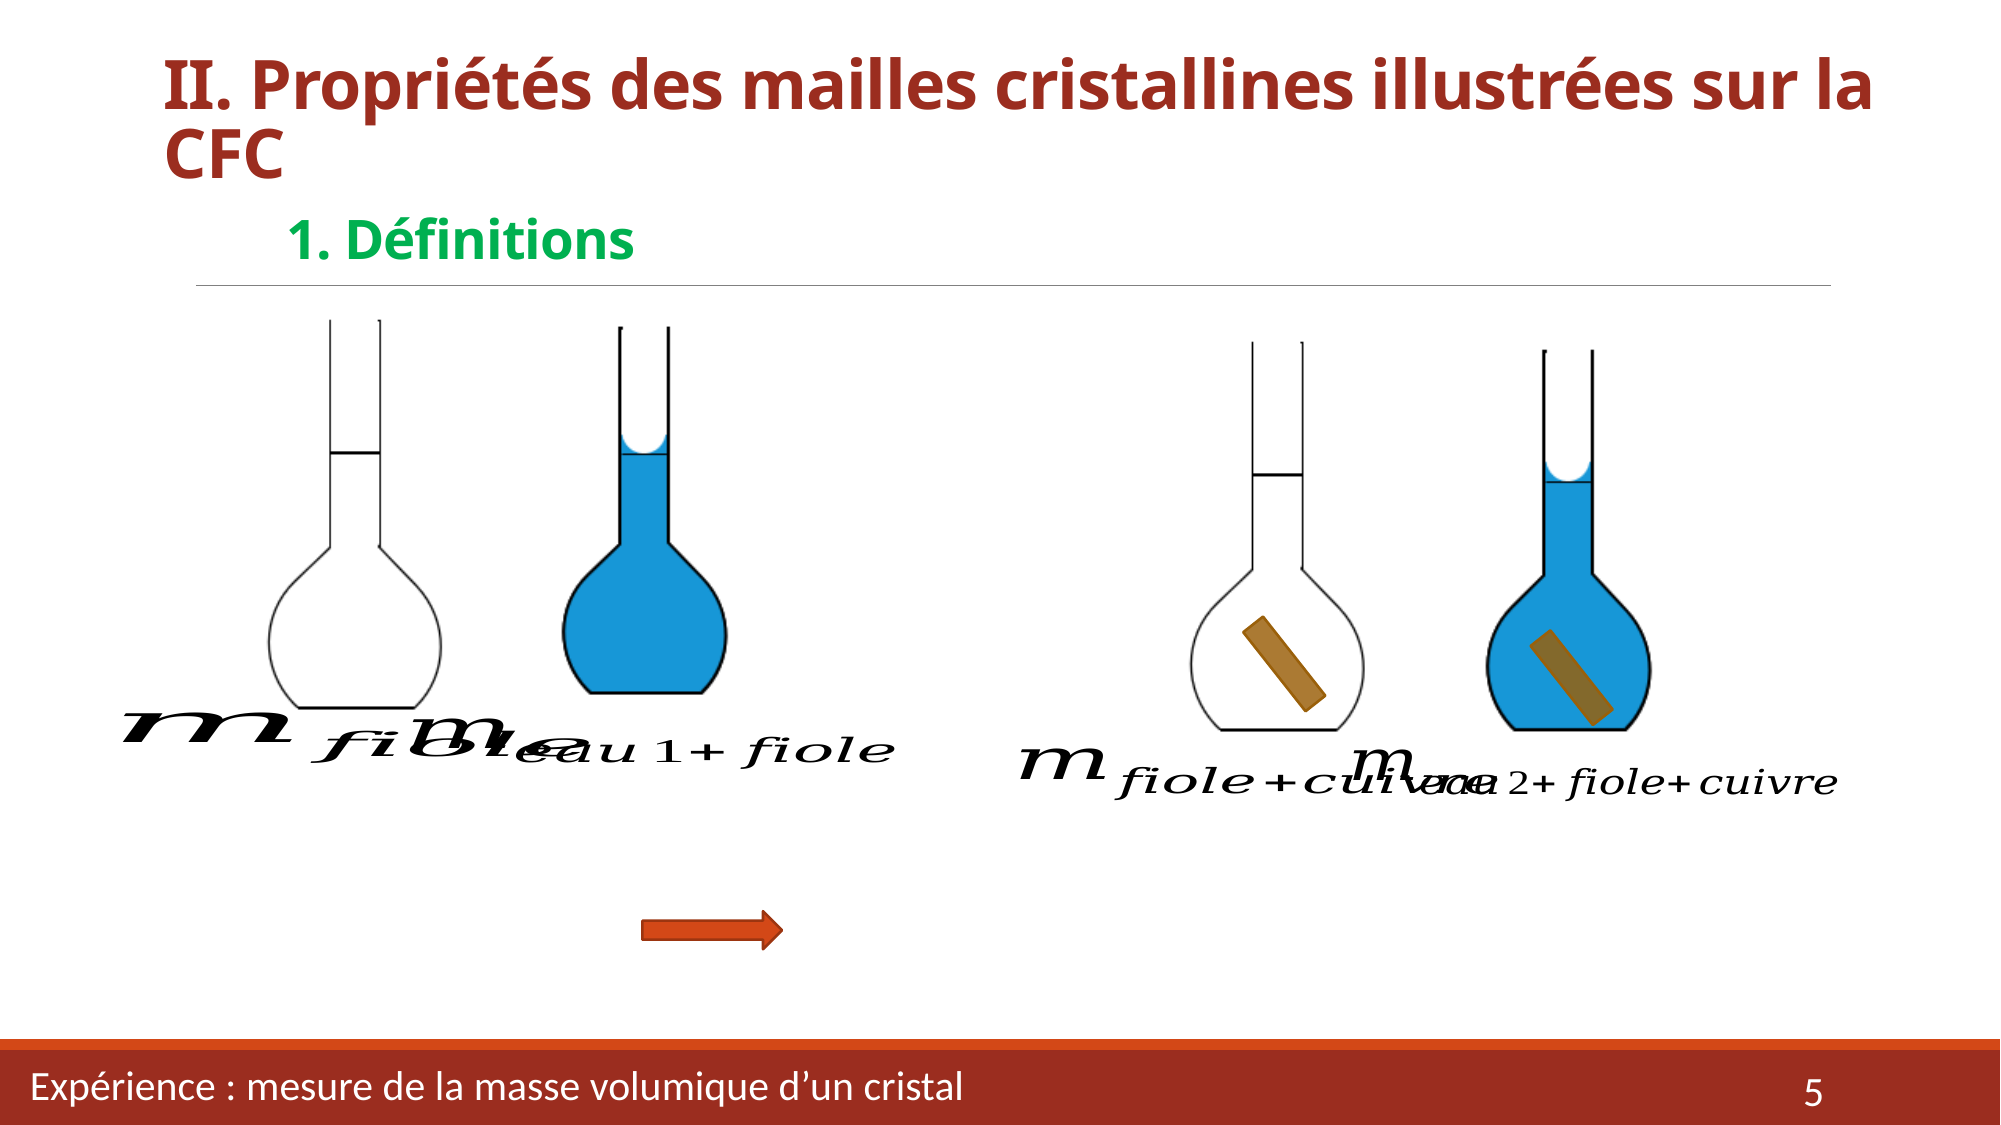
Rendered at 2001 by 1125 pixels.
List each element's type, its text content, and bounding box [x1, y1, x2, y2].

title II. Propriétés des mailles cristallines illustrées sur la CFC 1. Définitions [148, 46, 1891, 284]
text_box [1102, 331, 1726, 822]
picture [180, 306, 803, 727]
text_box Expérience : mesure de la masse volumique d’un cristal [0, 1056, 2000, 1125]
text_box [641, 909, 783, 951]
